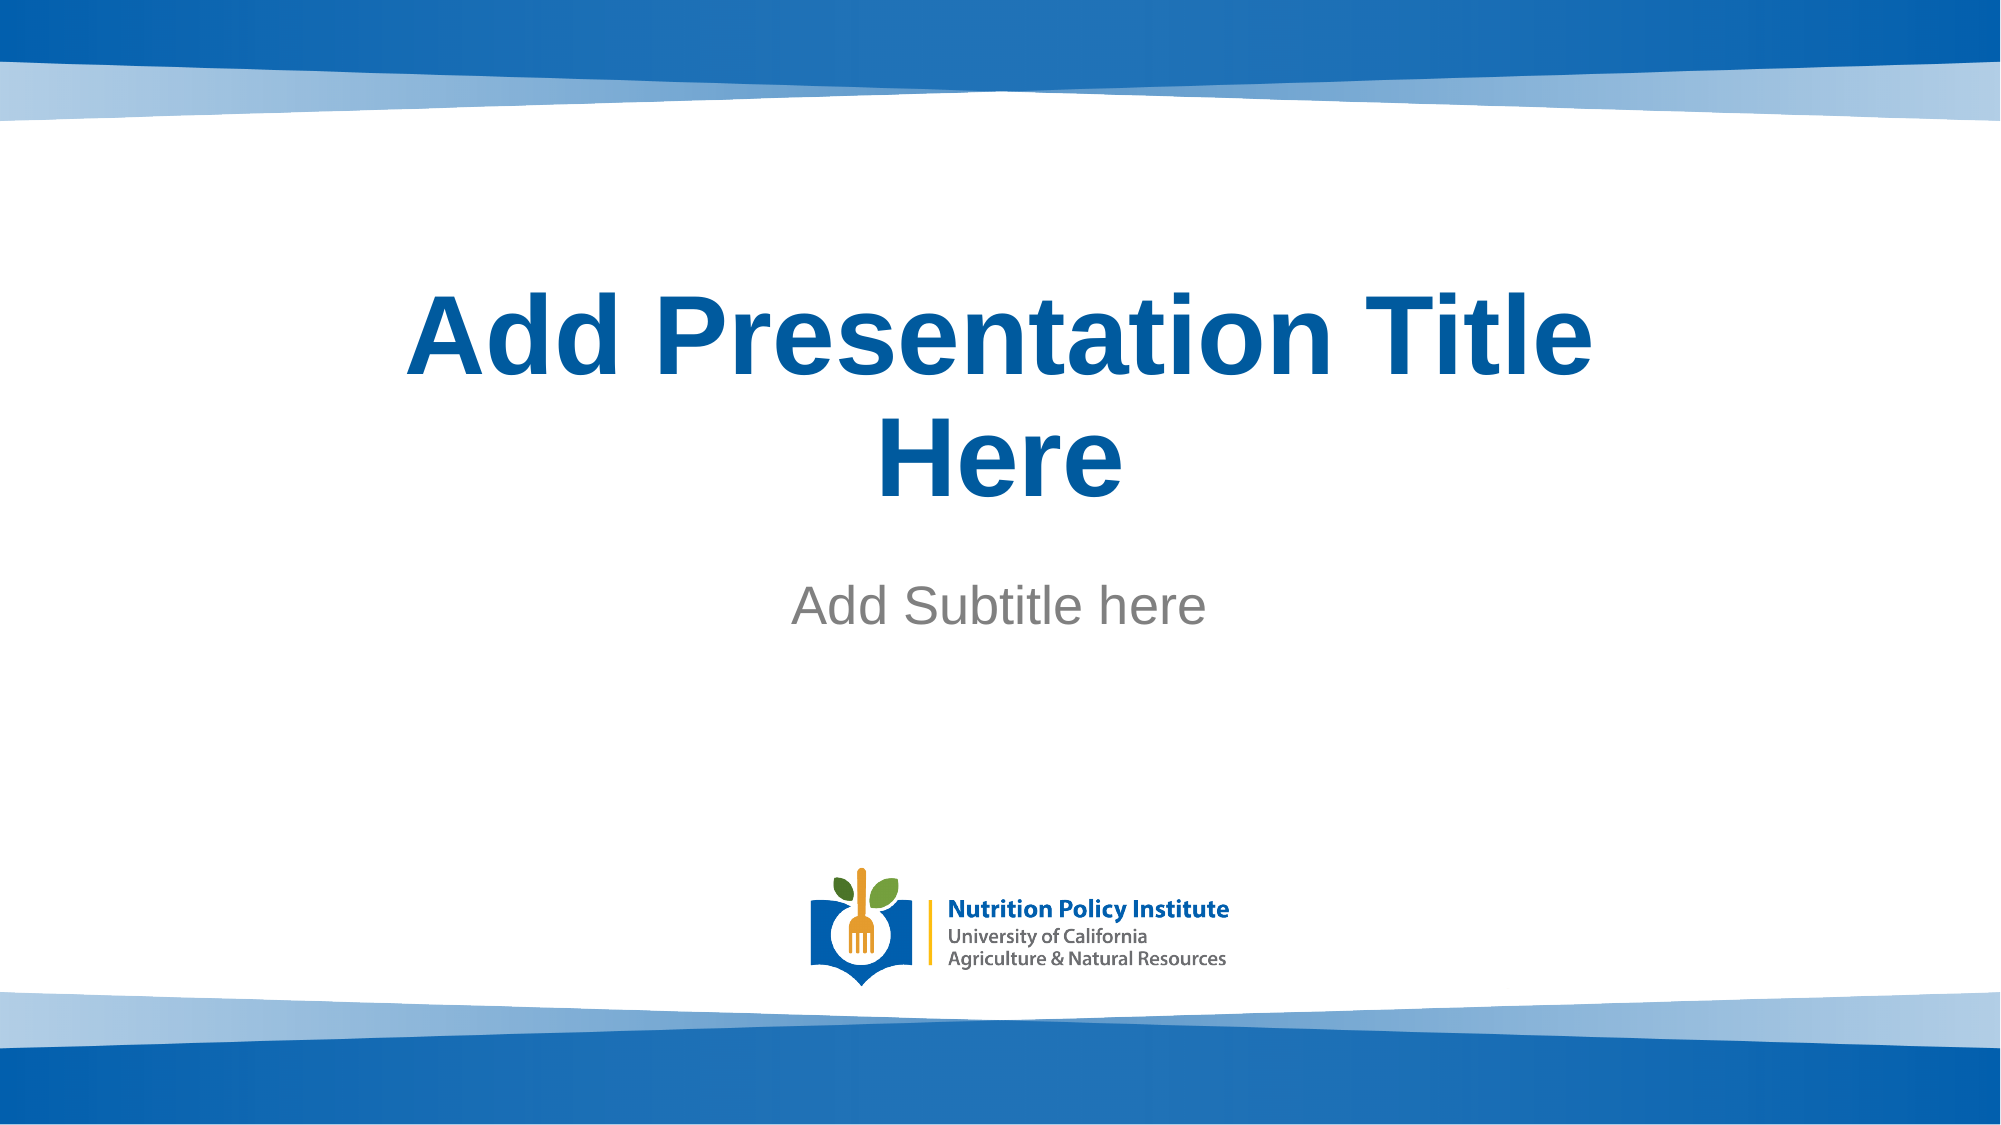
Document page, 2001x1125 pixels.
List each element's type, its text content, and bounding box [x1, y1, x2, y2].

picture [0, 0, 2001, 143]
title Add Presentation Title Here [249, 136, 1750, 529]
picture [0, 865, 2001, 1125]
subtitle Add Subtitle here [249, 569, 1750, 842]
